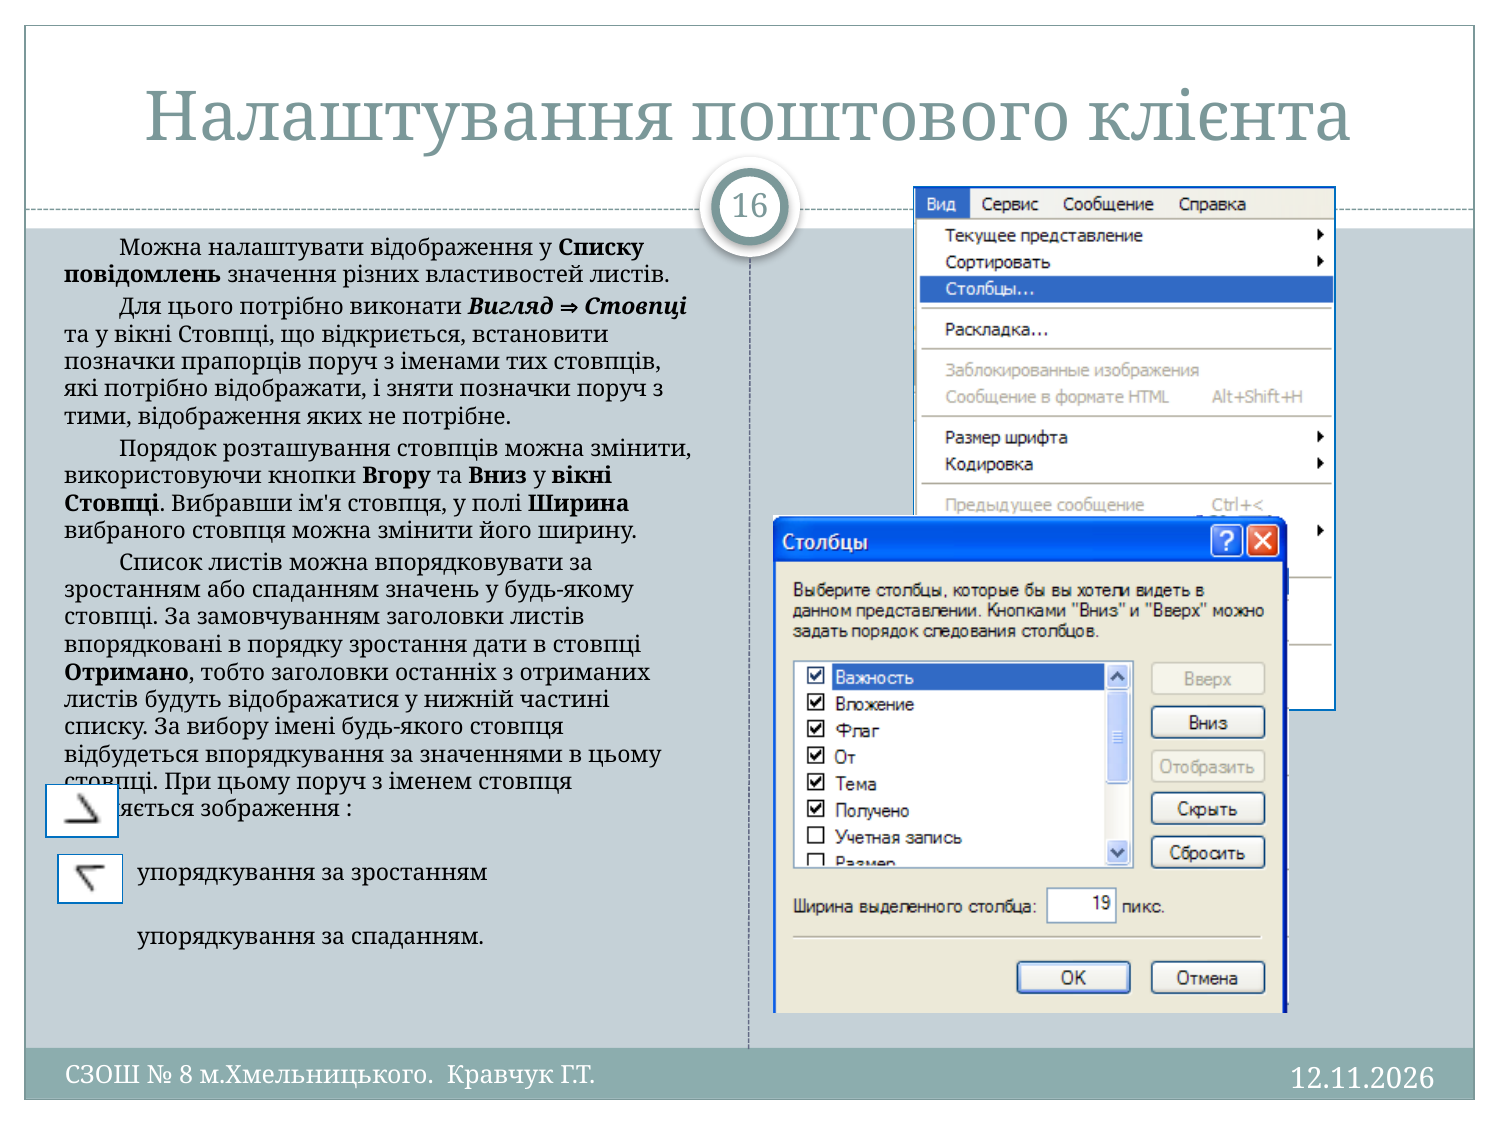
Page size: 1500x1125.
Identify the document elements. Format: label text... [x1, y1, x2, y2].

slide_number 16 [712, 170, 788, 243]
list Можна налаштувати відображення у Списку повідомлень значення різних властивостей листів. Для цього потрібно виконати Вигляд  Стовпці та у вікні Стовпці, що відкриється, встановити позначки прапорців поруч з іменами тих стовпців, які потрібно відображати, і зняти позначки поруч з тими, відображення яких не потрібне. Порядок розташування стовпців можна змінити, використовуючи кнопки Вгору та Вниз у вікні Стовпці. Вибравши ім'я стовпця, у полі Ширина вибраного стовпця можна змінити його ширину. Список листів можна впорядковувати за зростанням або спаданням значень у будь-якому стовпці. За замовчуванням заголовки листів впорядковані в порядку зростання дати в стовпці Отримано, тобто заголовки останніх з отриманих листів будуть відображатися у нижній частині списку. За вибору імені будь-якого стовпця відбудеться впорядкування за значеннями в цьому стовпці. При цьому поруч з іменем стовпця з'являється зображення : упорядкування за зростанням упорядкування за спаданням. [49, 224, 712, 993]
footer СЗОШ № 8 м.Хмельницького. Кравчук Г.Т. [50, 1051, 638, 1112]
picture [46, 784, 118, 837]
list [913, 187, 1335, 710]
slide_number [950, 1051, 1450, 1112]
title Налаштування поштового клієнта [49, 37, 1450, 162]
picture [773, 515, 1290, 1013]
picture [58, 855, 123, 903]
